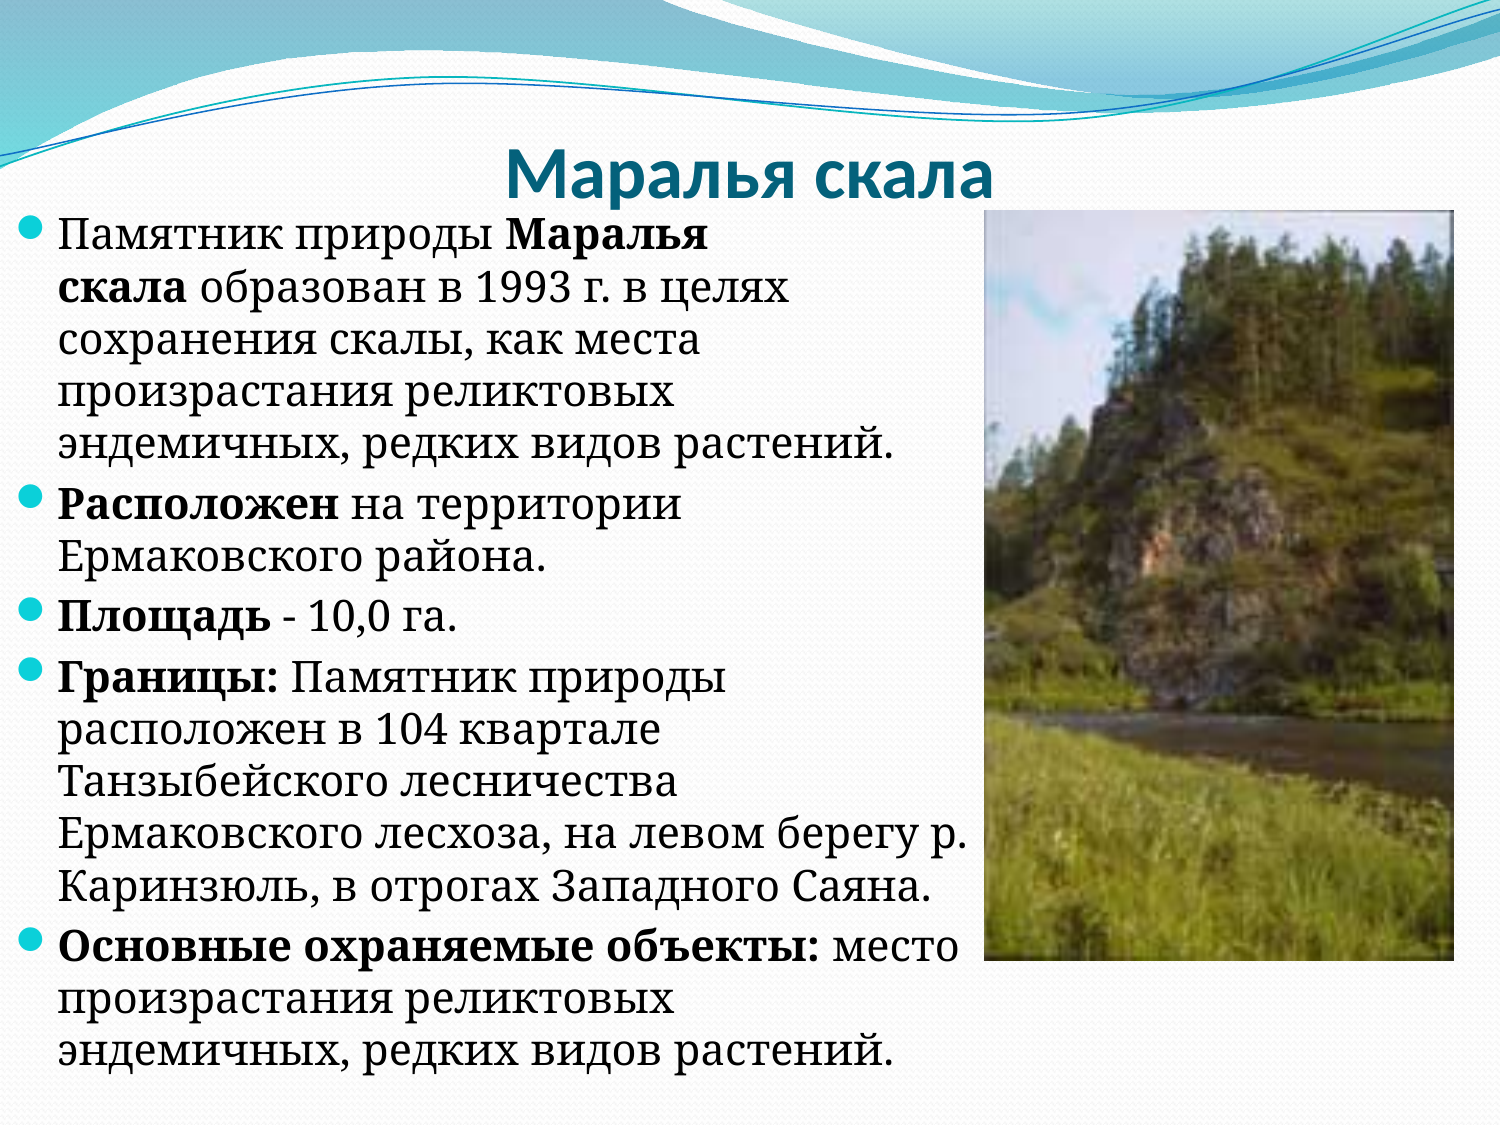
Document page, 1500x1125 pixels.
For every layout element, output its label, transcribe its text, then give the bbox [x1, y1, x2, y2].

title Маралья скала [75, 115, 1425, 210]
list Памятник природы Маралья скала образован в 1993 г. в целях сохранения скалы, как места произрастания реликтовых эндемичных, редких видов растений. Расположен на территории Ермаковского района. Площадь - 10,0 га. Границы: Памятник природы расположен в 104 квартале Танзыбейского лесничества Ермаковского лесхоза, на левом берегу р. Каринзюль, в отрогах Западного Саяна. Основные охраняемые объекты: место произрастания реликтовых эндемичных, редких видов растений. [0, 199, 985, 1125]
picture [984, 210, 1454, 962]
